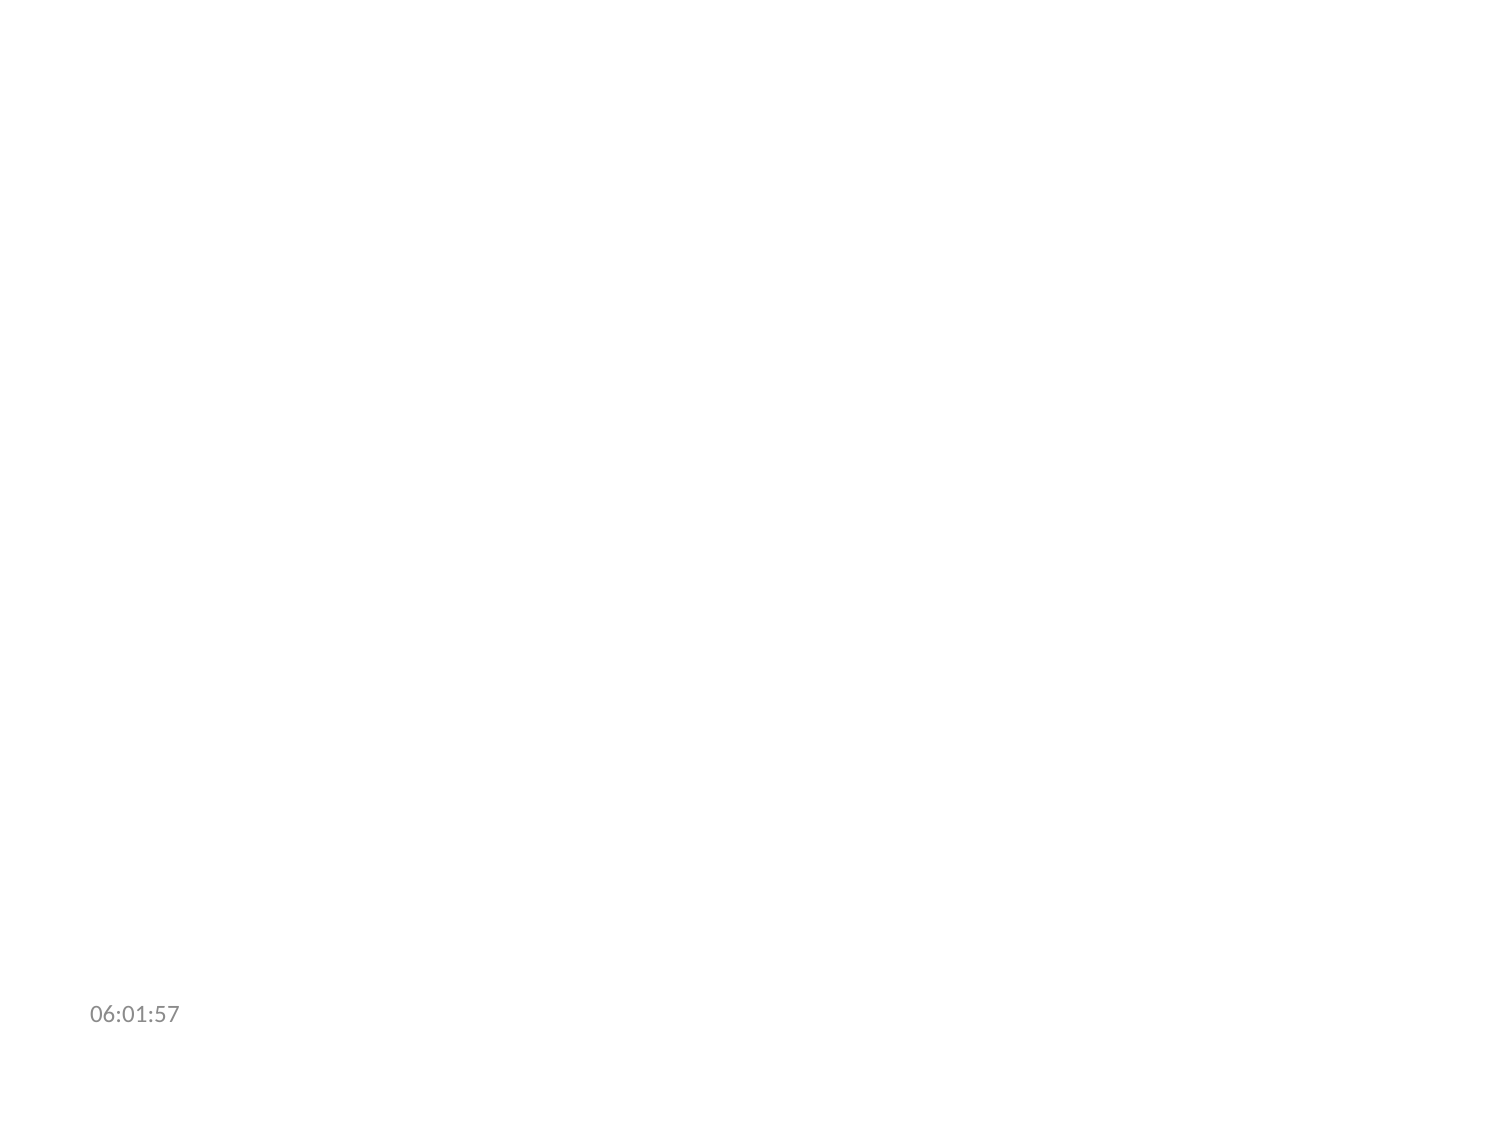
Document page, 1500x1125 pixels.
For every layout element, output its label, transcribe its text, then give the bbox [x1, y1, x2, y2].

text_box 15:35:09 [75, 982, 425, 1043]
